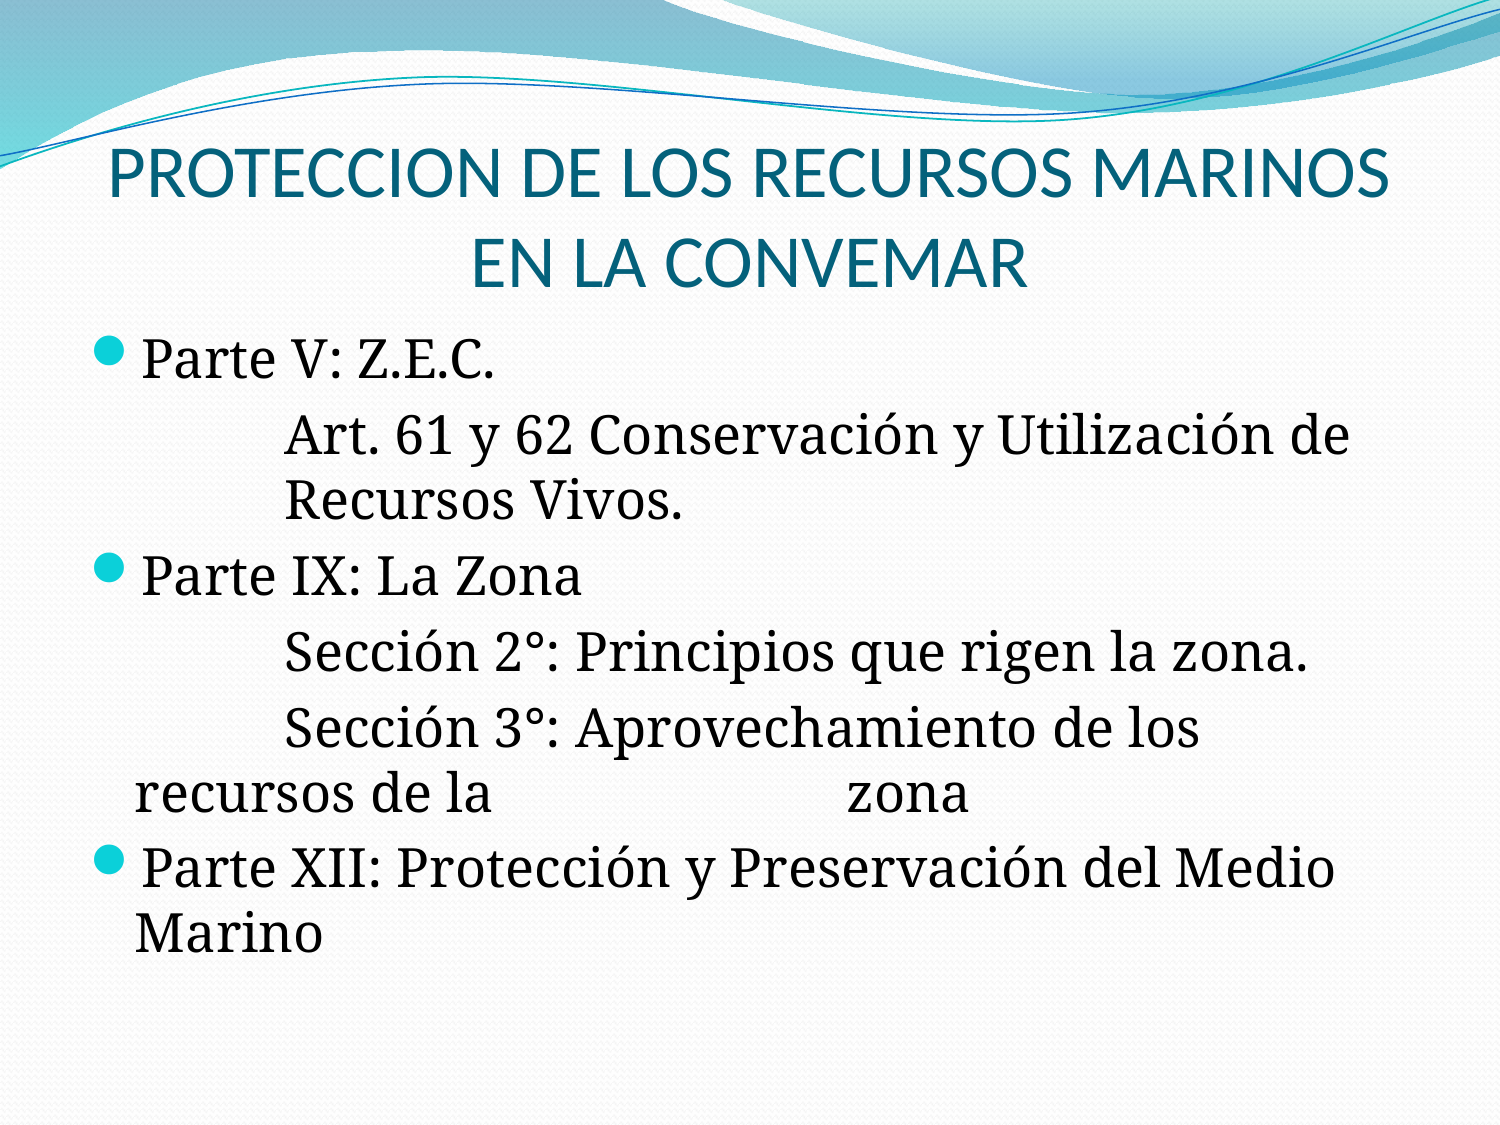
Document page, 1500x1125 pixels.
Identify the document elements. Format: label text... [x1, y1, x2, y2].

list Parte V: Z.E.C. Art. 61 y 62 Conservación y Utilización de Recursos Vivos. Parte IX: La Zona Sección 2°: Principios que rigen la zona. Sección 3°: Aprovechamiento de los recursos de la zona Parte XII: Protección y Preservación del Medio Marino [75, 317, 1425, 1038]
title PROTECCION DE LOS RECURSOS MARINOS EN LA CONVEMAR [75, 115, 1425, 303]
